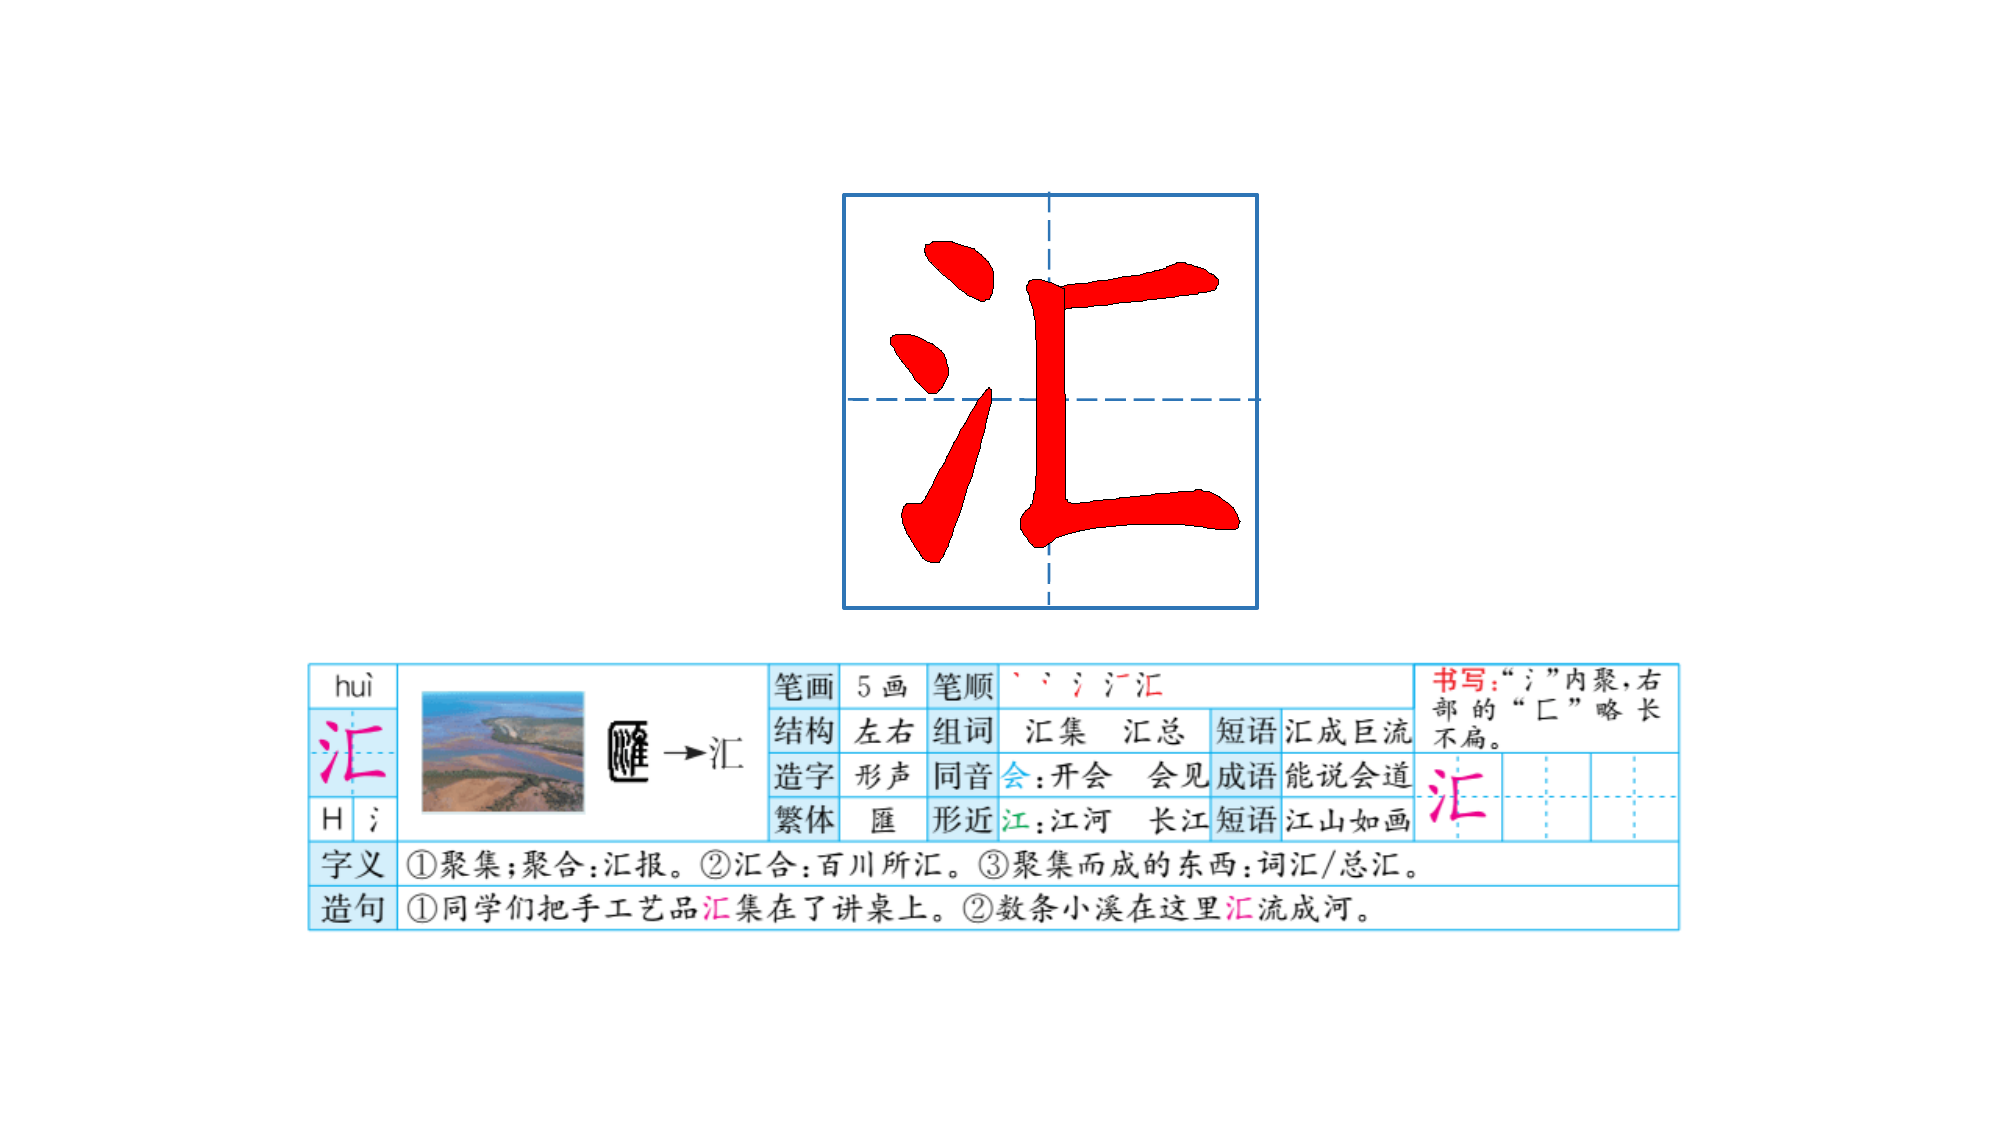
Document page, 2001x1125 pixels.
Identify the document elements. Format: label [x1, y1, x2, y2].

text_box [844, 191, 1262, 609]
picture [299, 657, 1700, 937]
